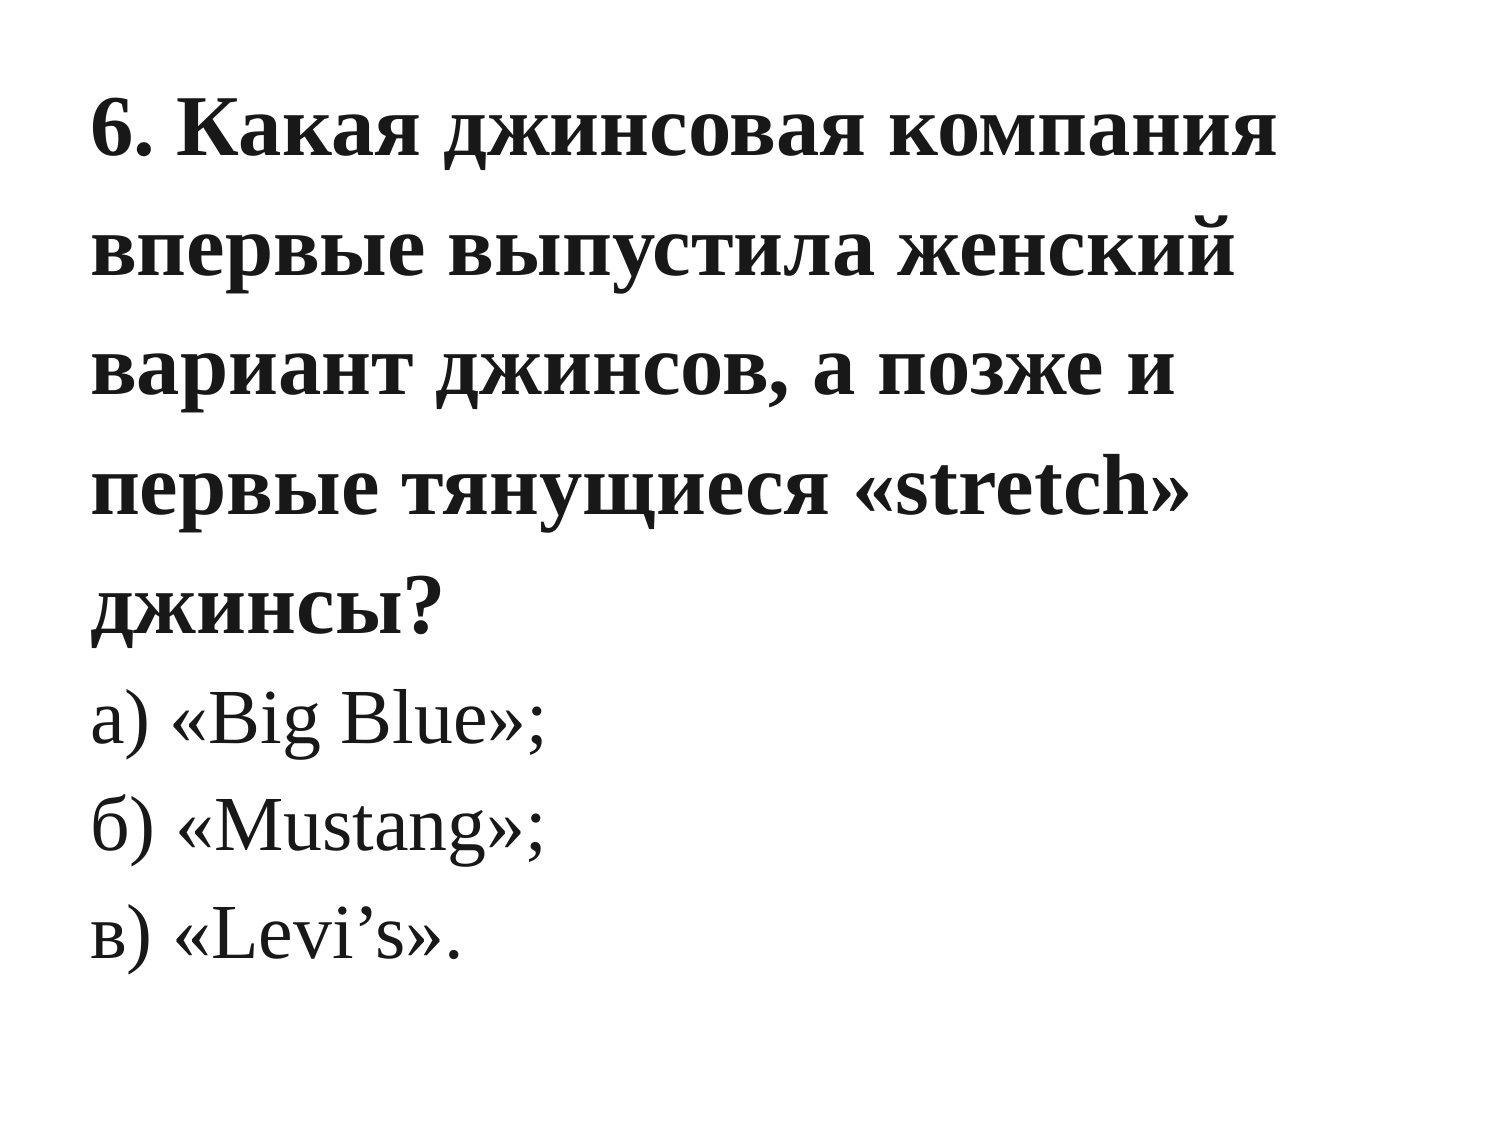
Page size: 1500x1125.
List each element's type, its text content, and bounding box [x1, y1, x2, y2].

title 6. Какая джинсовая компания впервые выпустила женский вариант джинсов, а позже и первые тянущиеся «stretch» джинсы? а) «Big Blue»; б) «Mustang»; в) «Levi’s». [75, 45, 1459, 1059]
